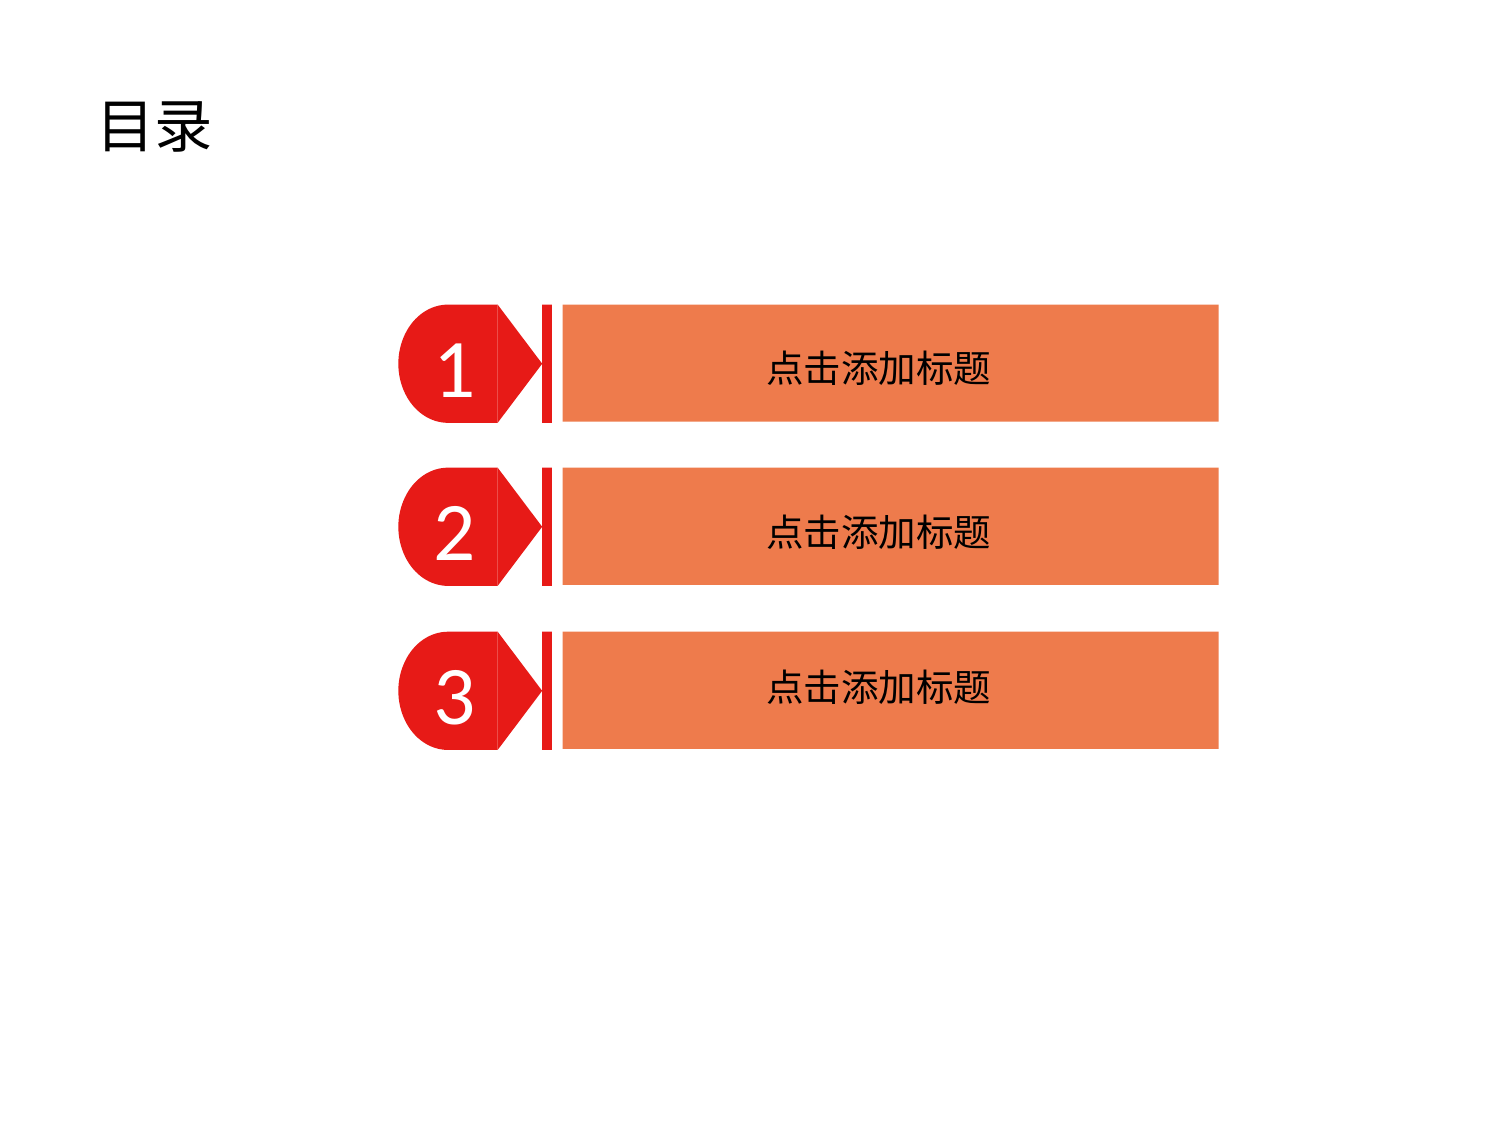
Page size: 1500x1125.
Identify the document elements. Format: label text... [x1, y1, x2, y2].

text_box 目录 [81, 82, 246, 167]
text_box [560, 303, 1221, 424]
text_box [560, 630, 1221, 751]
text_box [560, 466, 1221, 587]
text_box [398, 467, 553, 587]
text_box 点击添加标题 [751, 656, 1007, 716]
text_box 点击添加标题 [751, 337, 1007, 398]
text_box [398, 304, 553, 424]
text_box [398, 631, 553, 751]
text_box 点击添加标题 [751, 501, 1007, 562]
